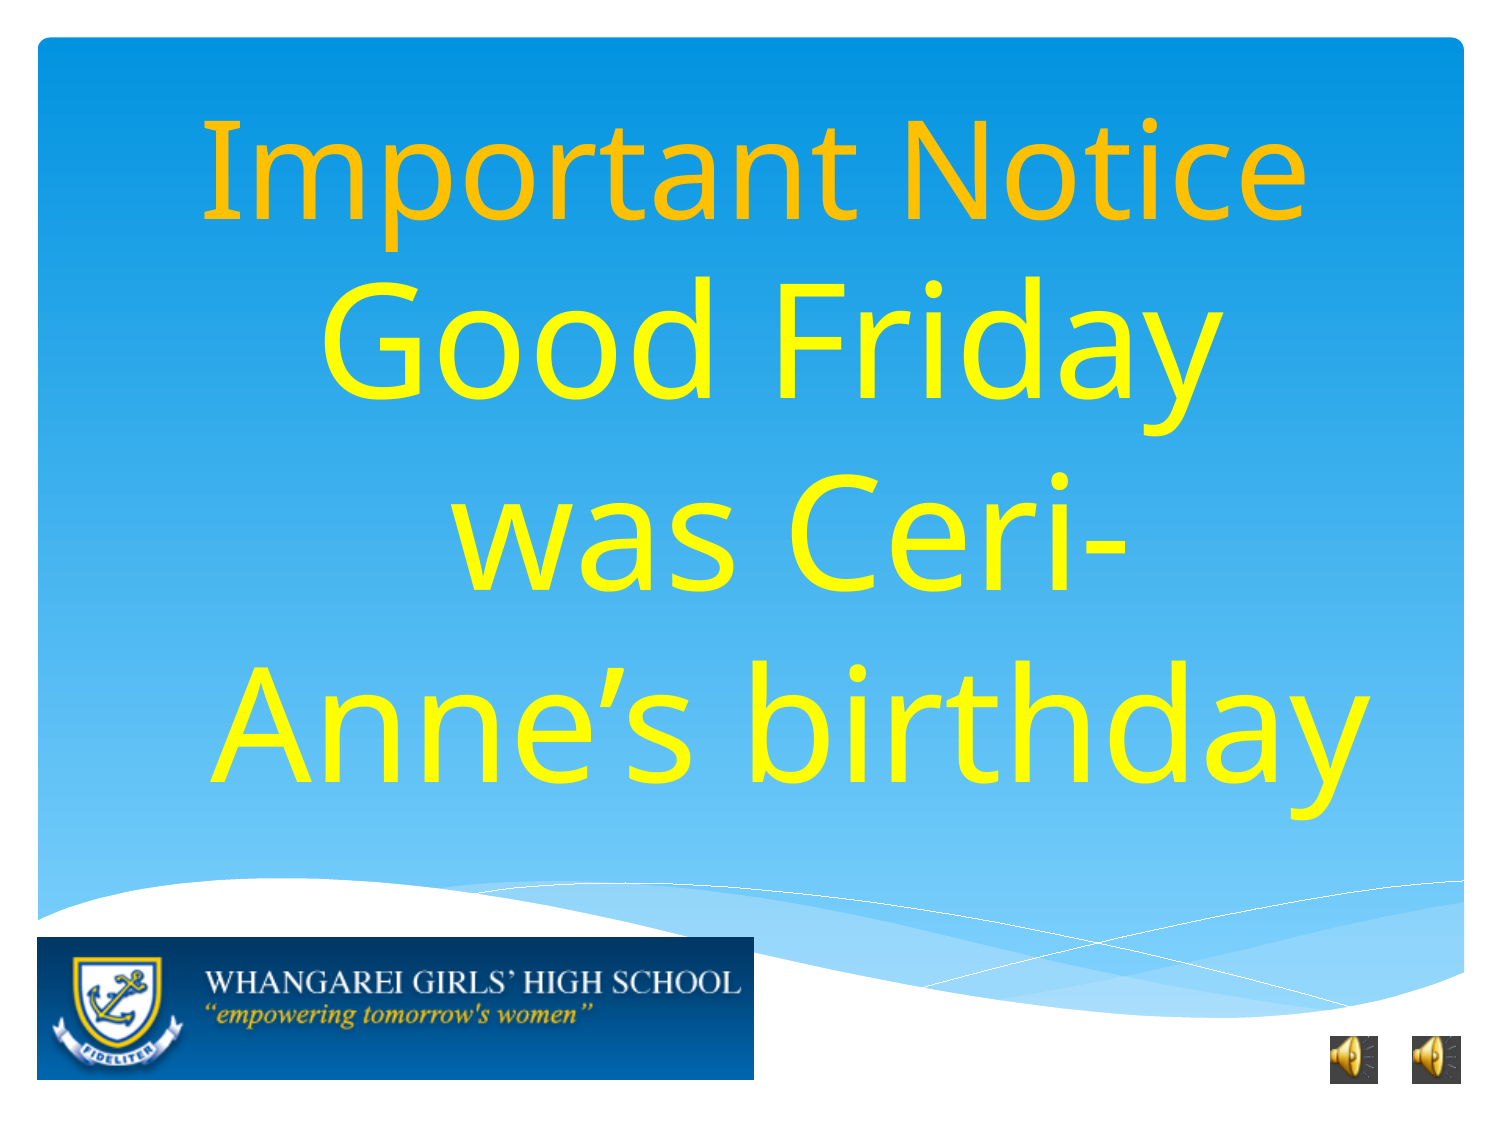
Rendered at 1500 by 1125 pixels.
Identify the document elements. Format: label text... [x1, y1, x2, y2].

text_box Important Notice [149, 37, 1362, 255]
text_box Good Friday was Ceri-Anne’s birthday [149, 231, 1391, 963]
picture [1328, 1034, 1380, 1086]
picture [37, 937, 754, 1080]
picture [1411, 1034, 1462, 1086]
